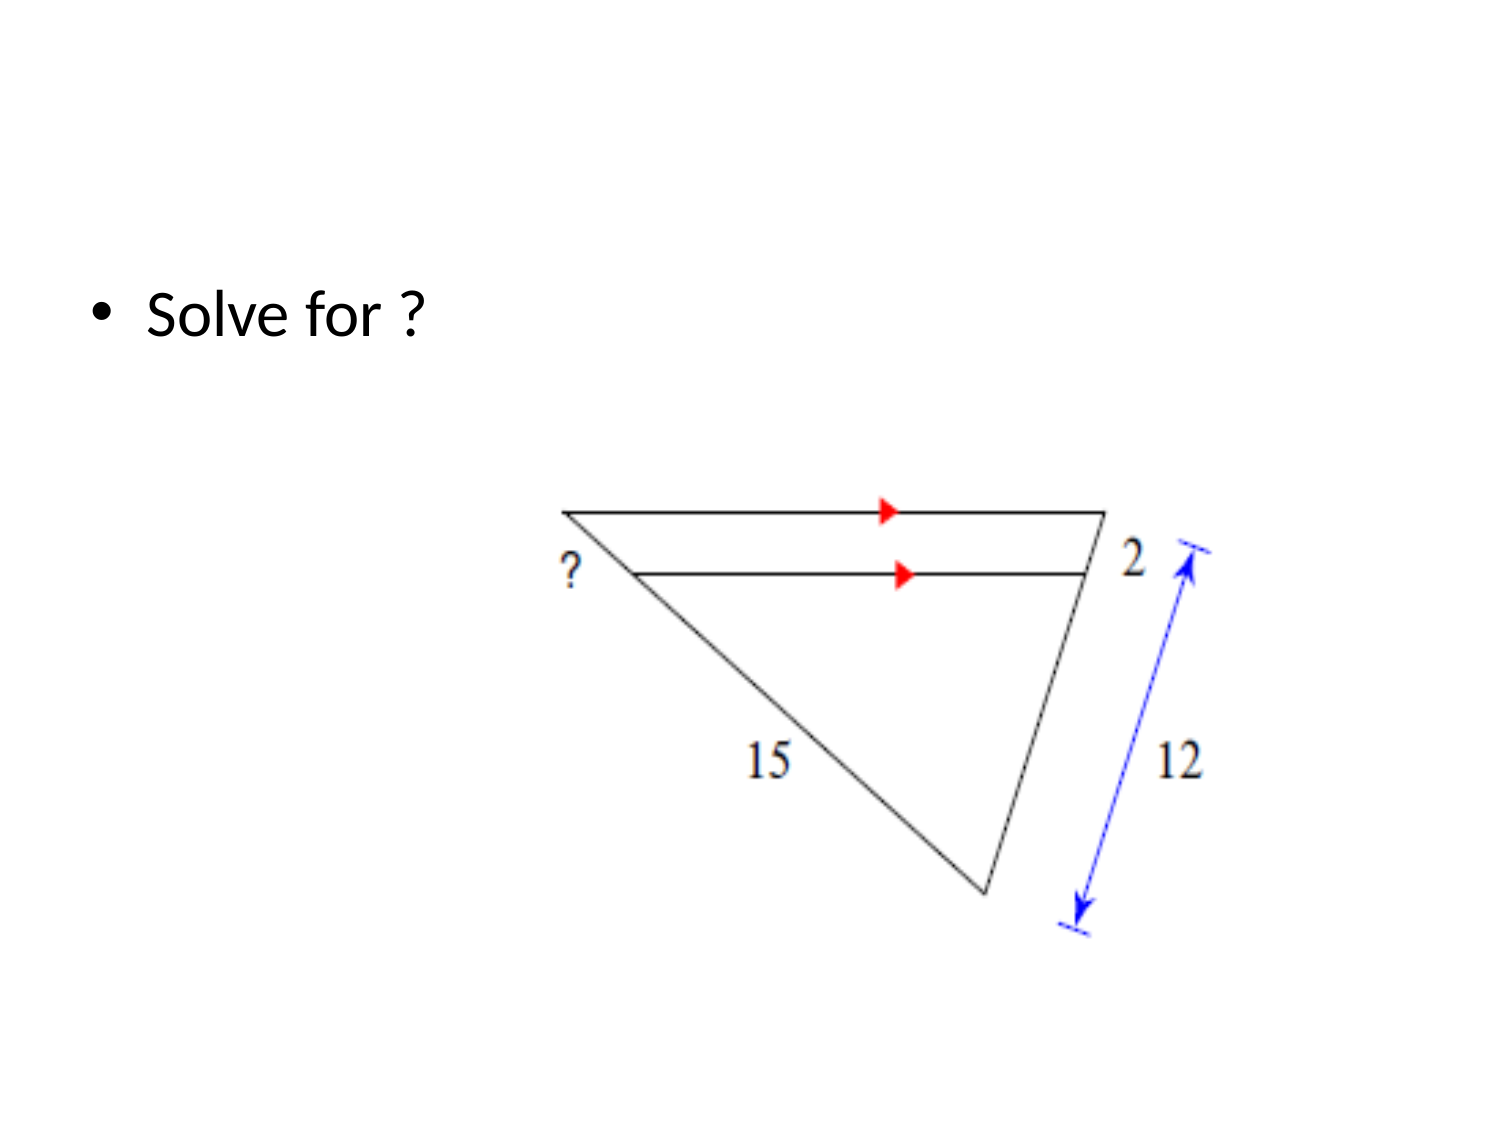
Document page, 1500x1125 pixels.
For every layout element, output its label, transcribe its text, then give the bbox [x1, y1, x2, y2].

picture [538, 416, 1276, 988]
list Solve for ? [75, 262, 1425, 1005]
